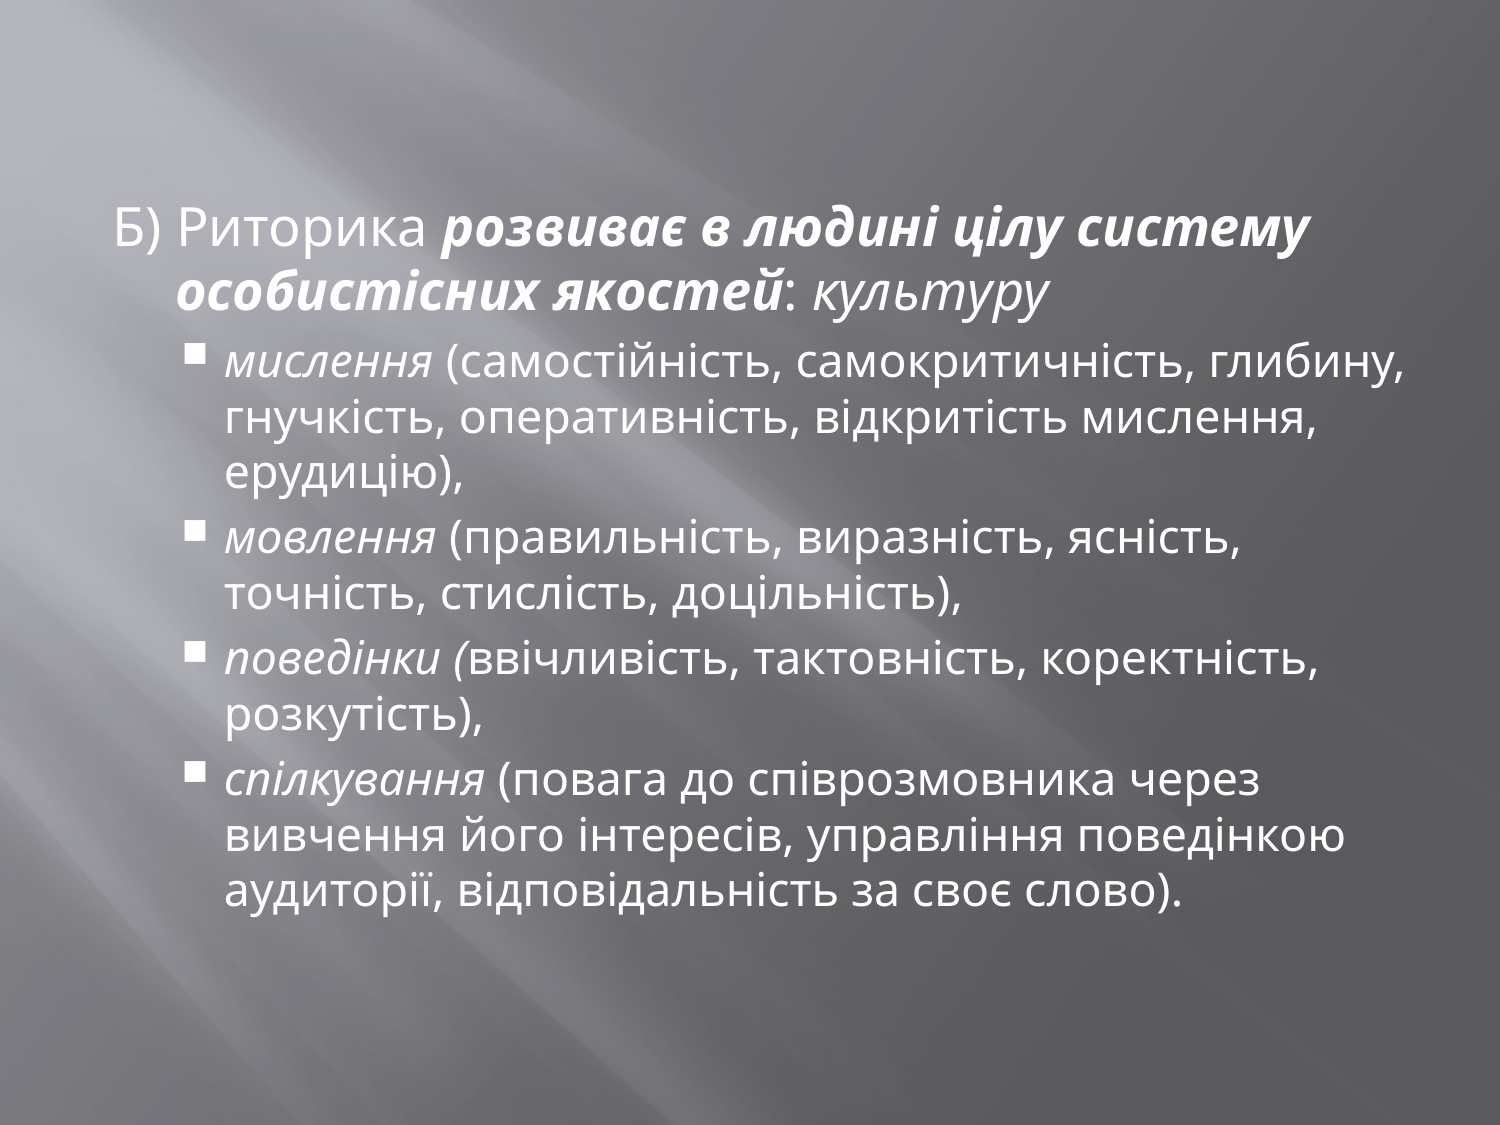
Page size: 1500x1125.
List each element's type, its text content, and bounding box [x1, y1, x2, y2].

list Б) Риторика розвиває в людині цілу систему особистісних якостей: культуру мислення (самостійність, самокритичність, глибину, гнучкість, оперативність, відкритість мислення, ерудицію), мовлення (правильність, виразність, ясність, точність, стислість, доцільність), поведінки (ввічливість, тактовність, коректність, розкутість), спілкування (повага до співрозмовника через вивчення його інтересів, управління поведінкою аудиторії, відповідальність за своє слово). [76, 184, 1427, 927]
